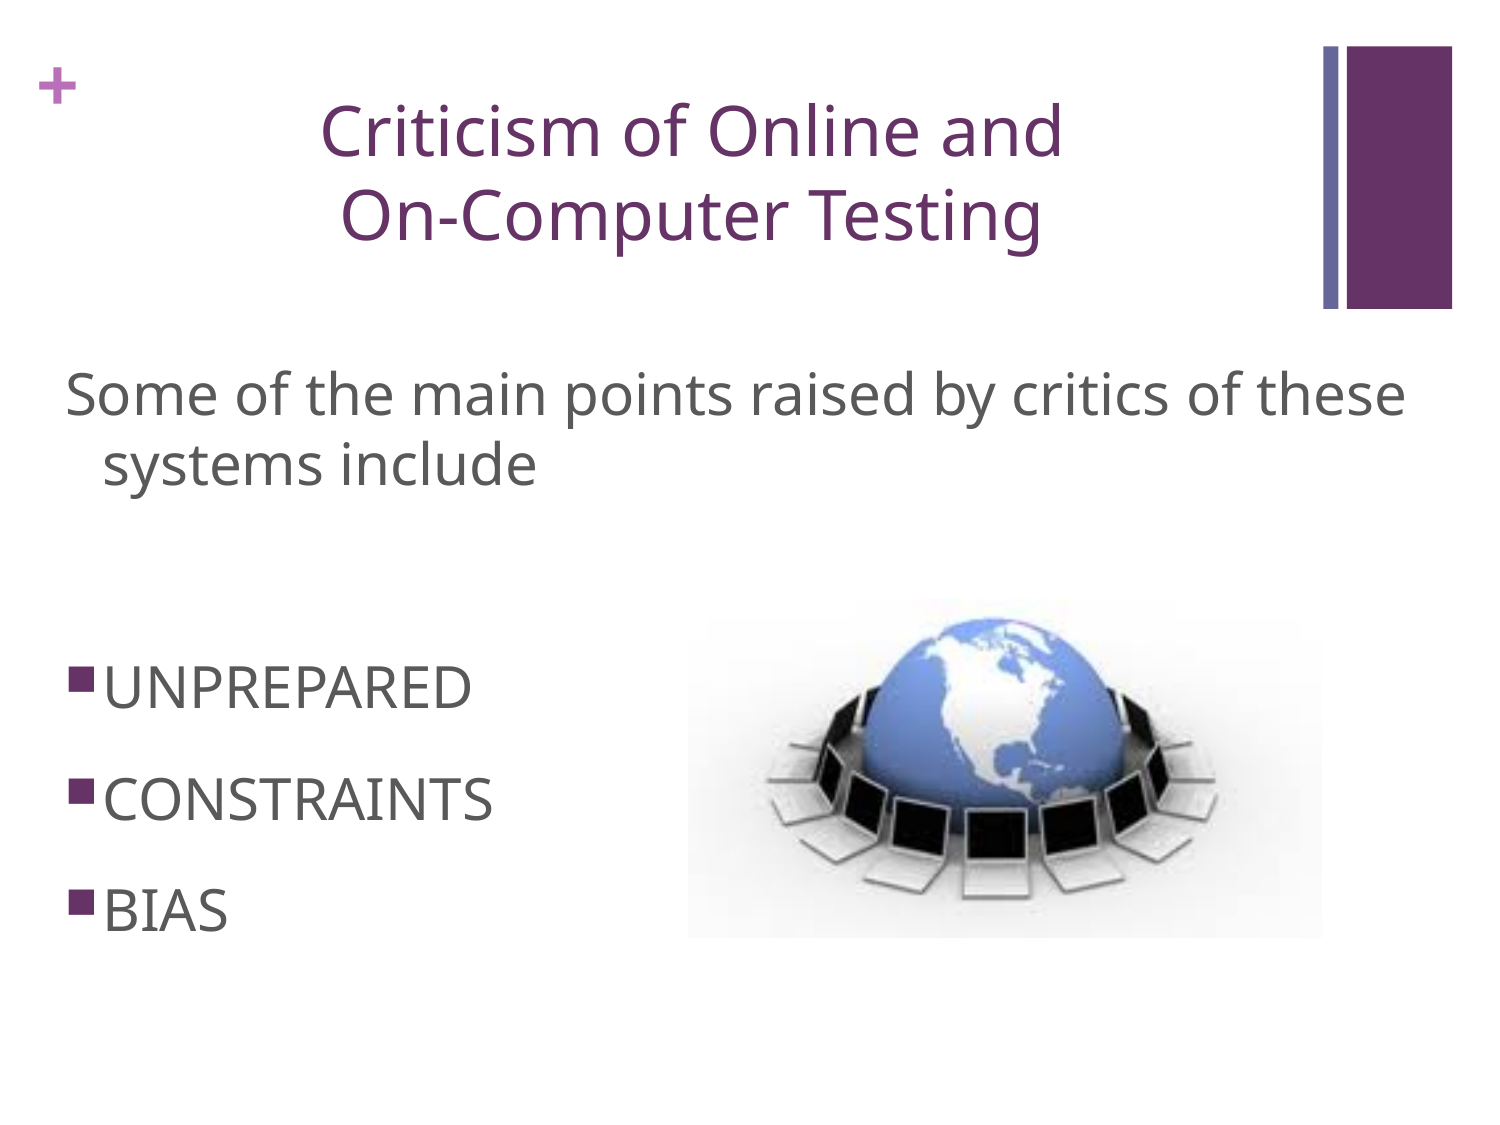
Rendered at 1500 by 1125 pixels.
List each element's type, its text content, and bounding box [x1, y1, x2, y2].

title Criticism of Online and On-Computer Testing [81, 79, 1322, 263]
list Some of the main points raised by critics of these systems include UNPREPARED CONSTRAINTS BIAS [50, 350, 1454, 1005]
picture [687, 599, 1322, 938]
